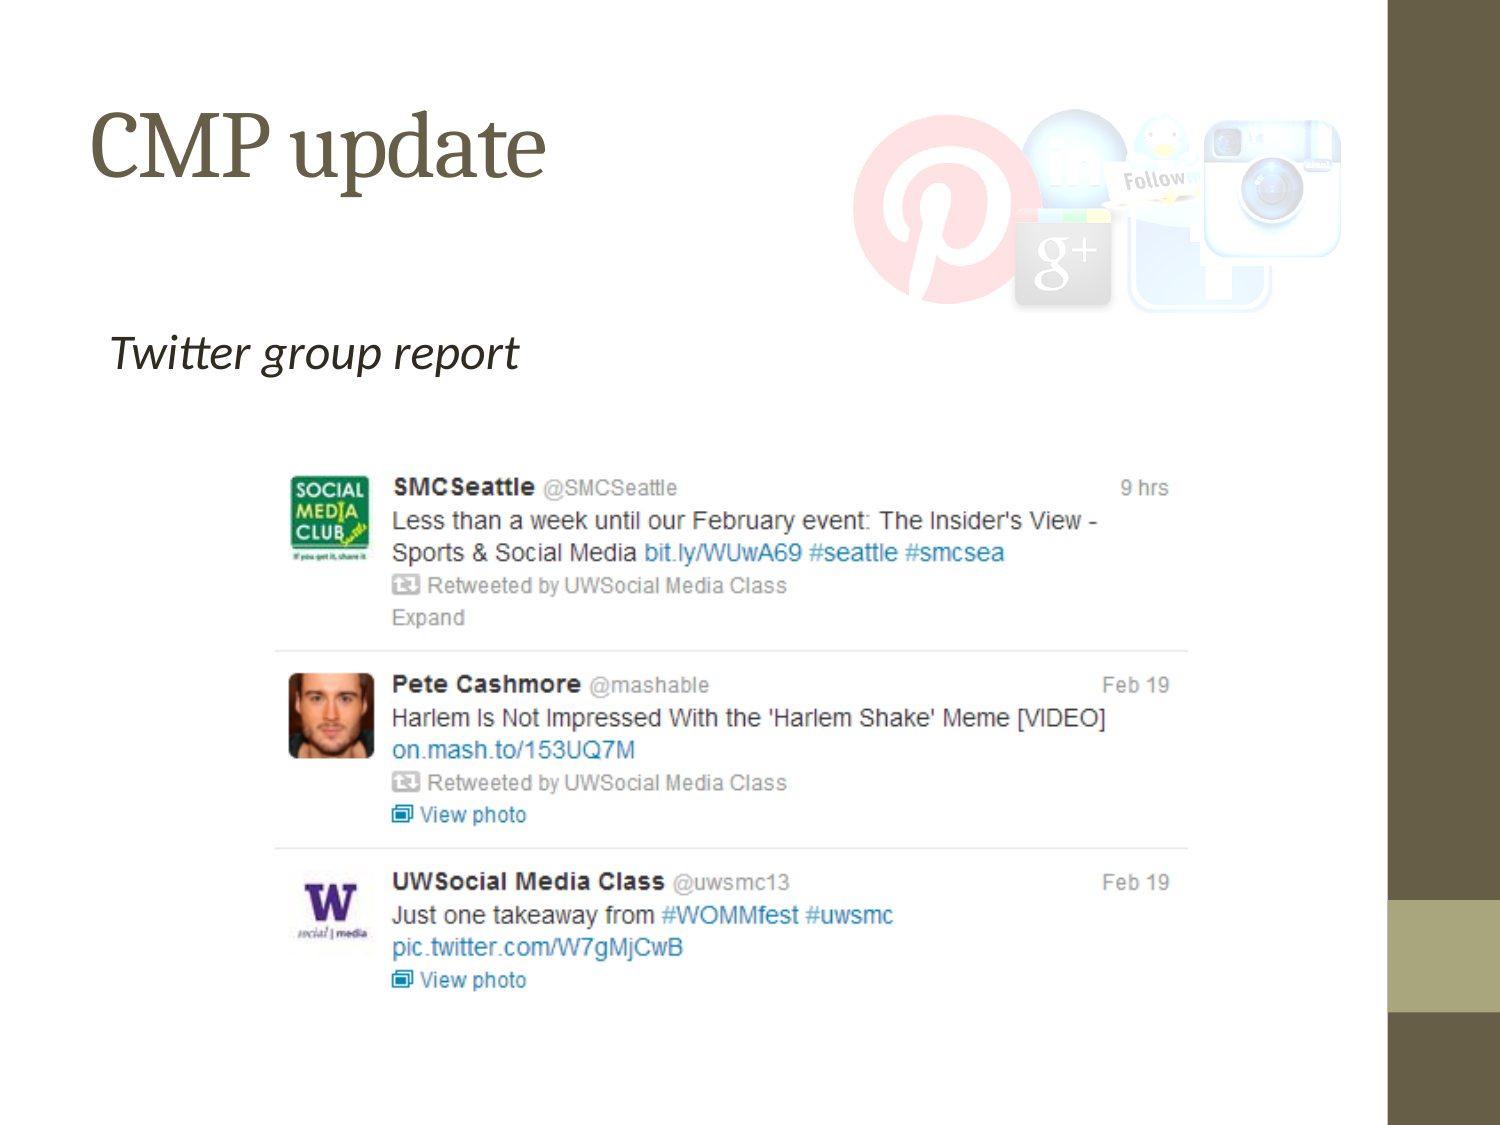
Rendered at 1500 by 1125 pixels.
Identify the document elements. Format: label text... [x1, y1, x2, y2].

picture [274, 461, 1188, 1014]
picture [848, 105, 1345, 313]
list Twitter group report [75, 312, 1325, 1041]
title CMP update [75, 45, 1325, 233]
